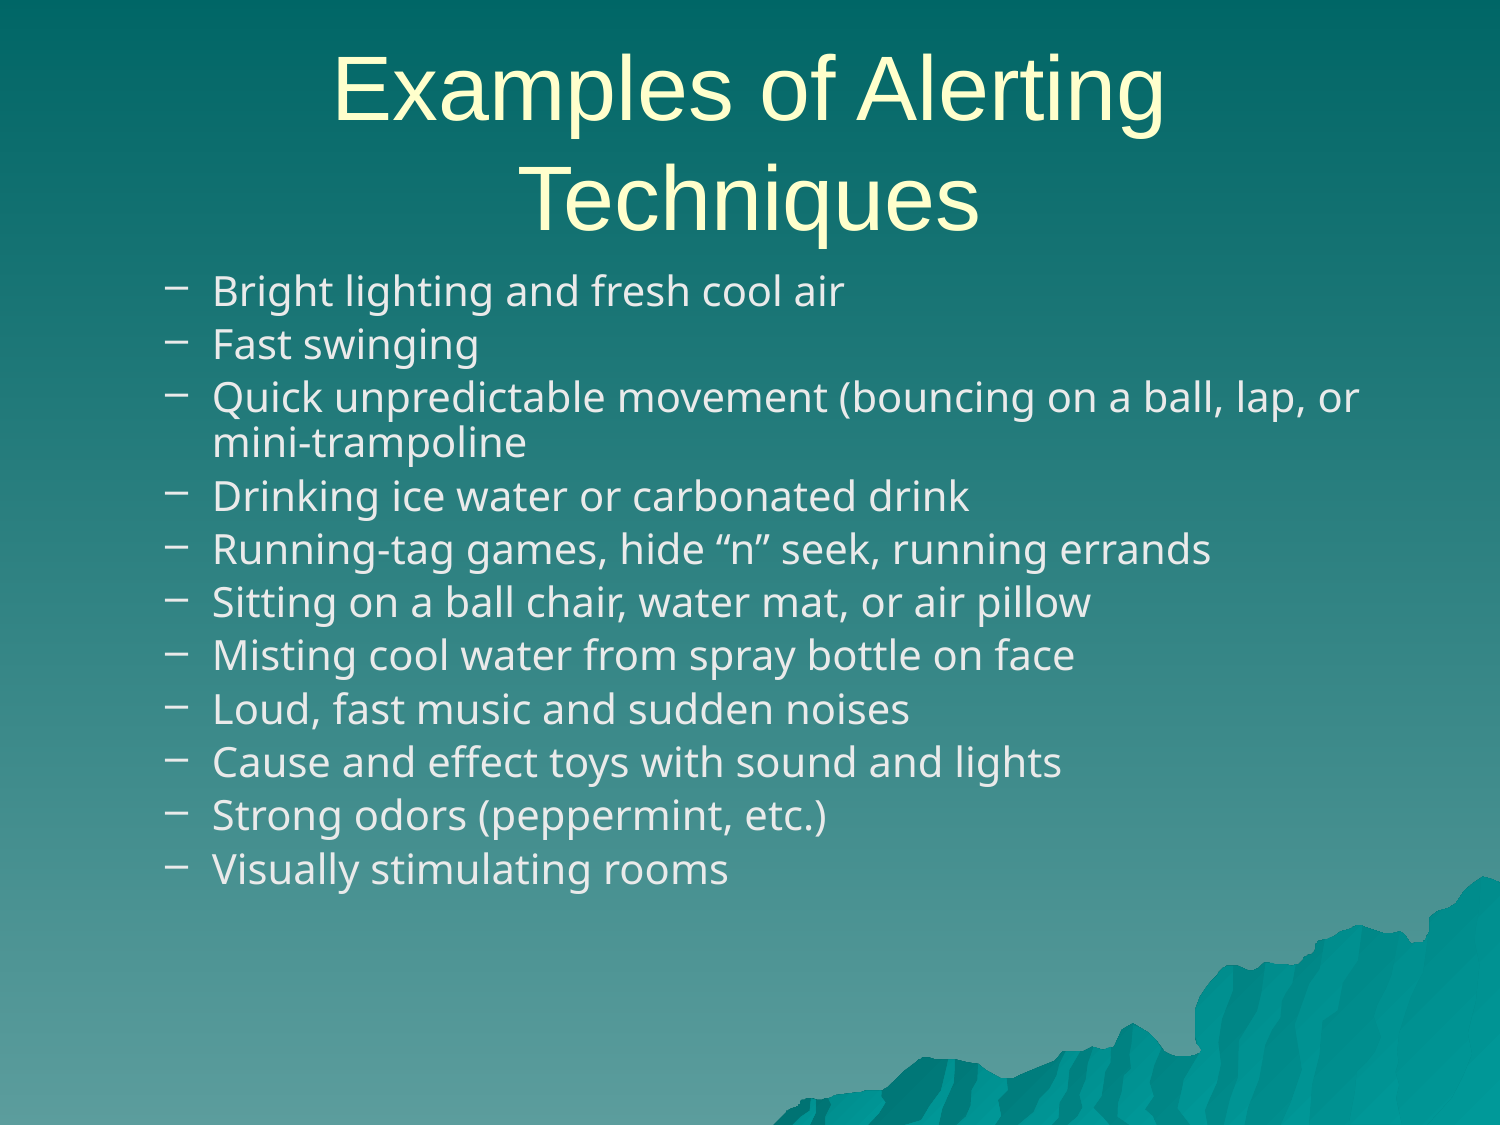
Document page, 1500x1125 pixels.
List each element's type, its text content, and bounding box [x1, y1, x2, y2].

list Bright lighting and fresh cool air Fast swinging Quick unpredictable movement (bouncing on a ball, lap, or mini-trampoline Drinking ice water or carbonated drink Running-tag games, hide “n” seek, running errands Sitting on a ball chair, water mat, or air pillow Misting cool water from spray bottle on face Loud, fast music and sudden noises Cause and effect toys with sound and lights Strong odors (peppermint, etc.) Visually stimulating rooms [74, 262, 1426, 1006]
title Examples of Alerting Techniques [74, 45, 1426, 233]
